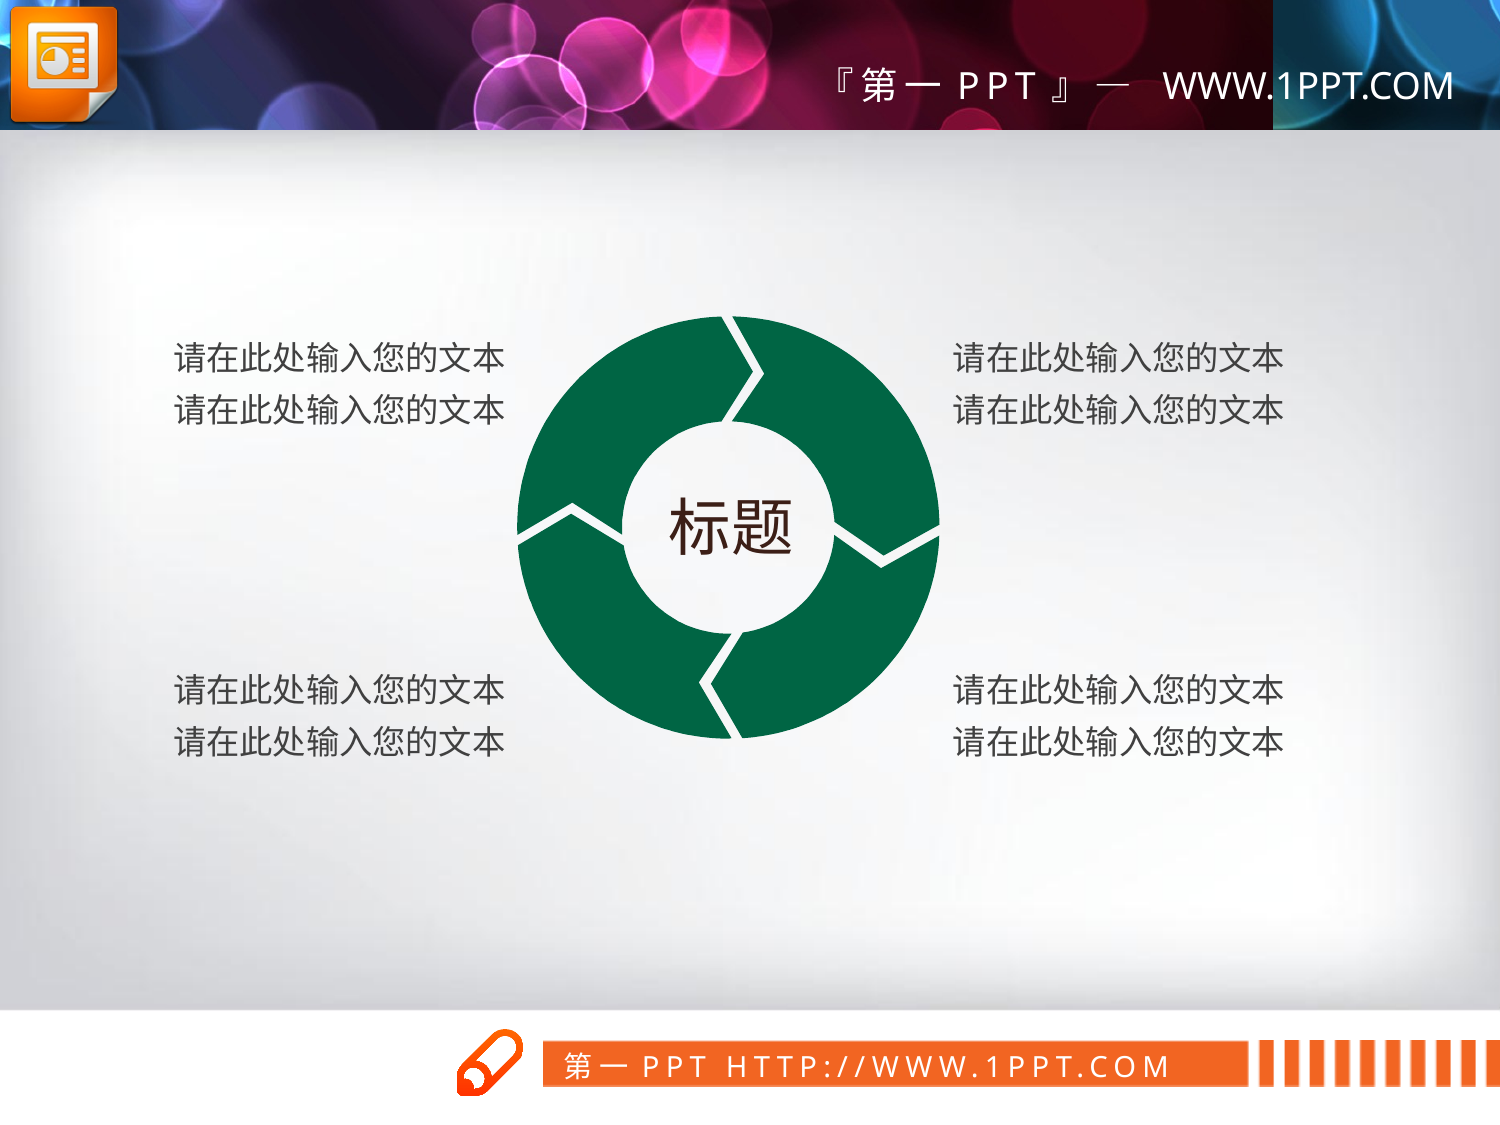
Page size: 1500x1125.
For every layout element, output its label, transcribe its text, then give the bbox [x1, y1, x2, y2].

text_box 请在此处输入您的文本 请在此处输入您的文本 [129, 642, 550, 776]
picture [0, 0, 1500, 1012]
picture [543, 1040, 1500, 1087]
text_box 请在此处输入您的文本 请在此处输入您的文本 [129, 310, 550, 444]
text_box 请在此处输入您的文本 请在此处输入您的文本 [909, 310, 1329, 444]
text_box 请在此处输入您的文本 请在此处输入您的文本 [909, 642, 1329, 776]
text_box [516, 316, 940, 739]
